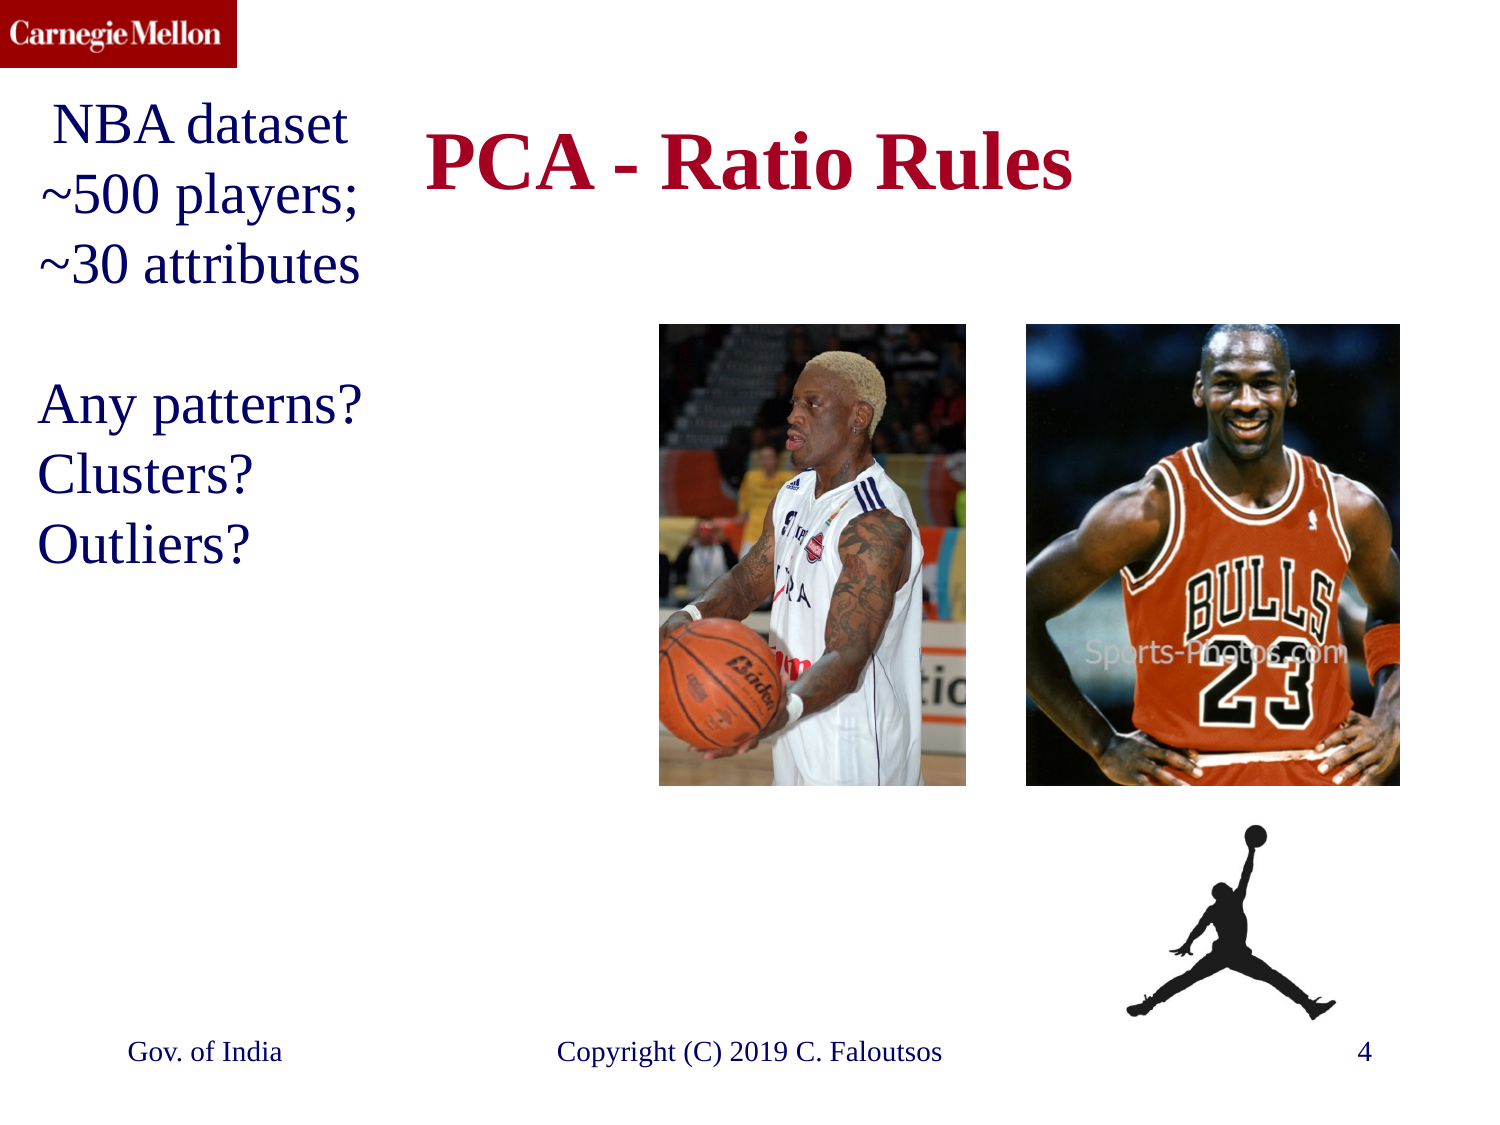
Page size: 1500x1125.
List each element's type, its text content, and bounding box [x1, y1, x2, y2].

picture [1125, 822, 1337, 1023]
picture [658, 324, 966, 786]
title PCA - Ratio Rules [379, 99, 1388, 213]
picture [0, 0, 237, 68]
slide_number Gov. of India [112, 1024, 426, 1101]
text_box NBA dataset ~500 players; ~30 attributes Any patterns? Clusters? Outliers? [22, 77, 379, 583]
footer Copyright (C) 2019 C. Faloutsos [512, 1024, 988, 1101]
picture [1025, 324, 1401, 786]
slide_number 4 [1074, 1024, 1388, 1101]
